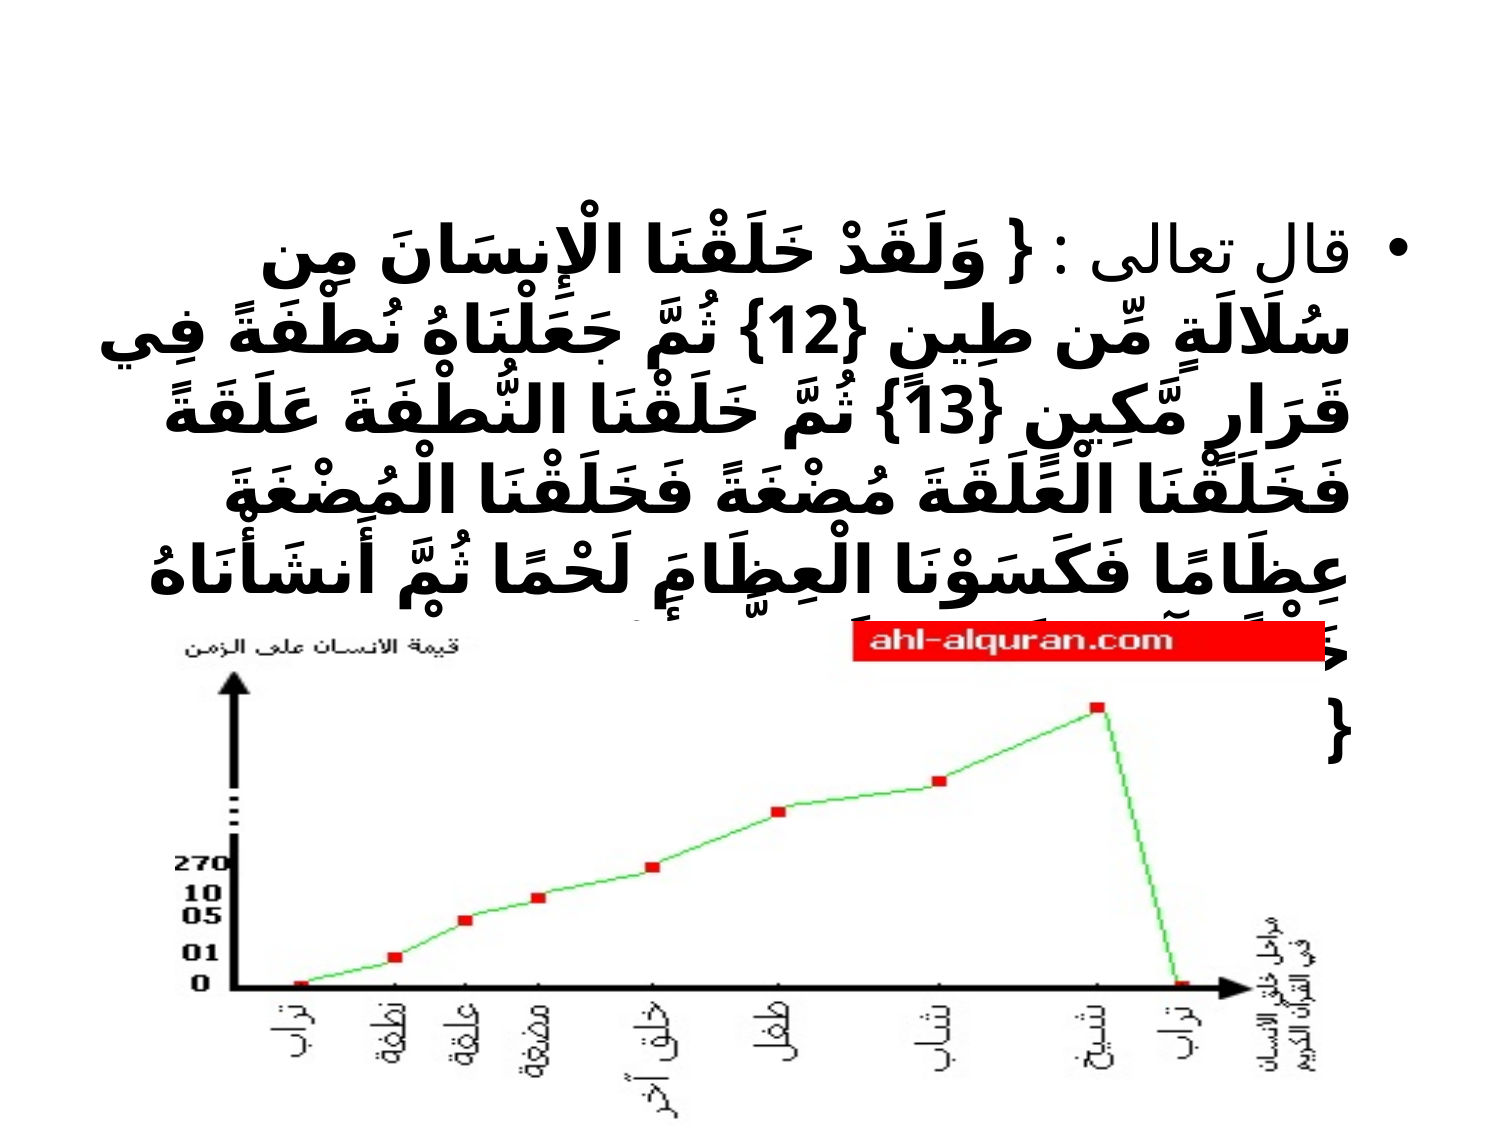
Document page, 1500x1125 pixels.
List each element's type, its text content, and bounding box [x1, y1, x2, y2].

list قال تعالى : { وَلَقَدْ خَلَقْنَا الْإِنسَانَ مِن سُلَالَةٍ مِّن طِينٍ {12} ثُمَّ جَعَلْنَاهُ نُطْفَةً فِي قَرَارٍ مَّكِينٍ {13} ثُمَّ خَلَقْنَا النُّطْفَةَ عَلَقَةً فَخَلَقْنَا الْعَلَقَةَ مُضْغَةً فَخَلَقْنَا الْمُضْغَةَ عِظَامًا فَكَسَوْنَا الْعِظَامَ لَحْمًا ثُمَّ أَنشَأْنَاهُ خَلْقًا آخَرَ فَتَبَارَكَ اللَّهُ أَحْسَنُ الْخَالِقِينَ {14} [75, 199, 1425, 1005]
picture [175, 620, 1325, 1125]
